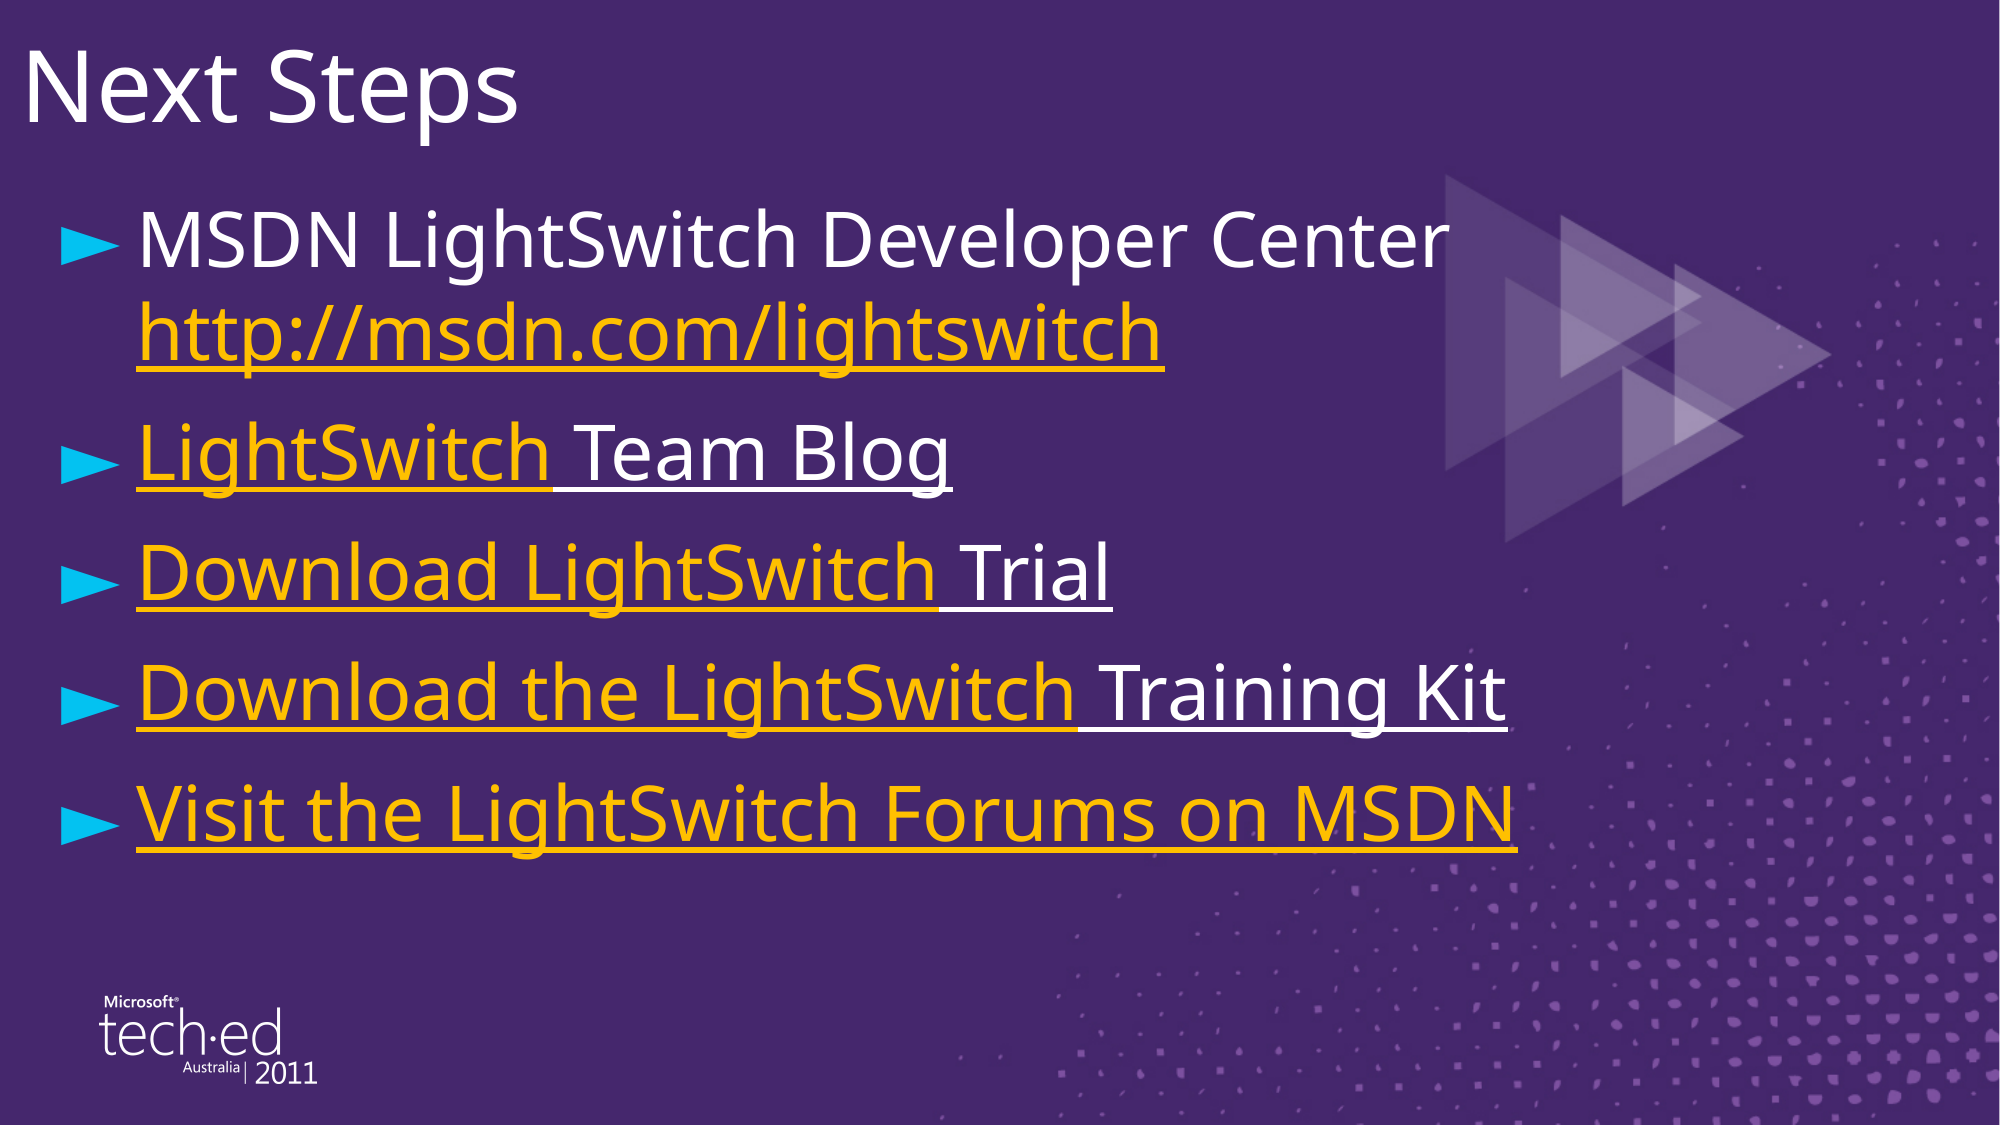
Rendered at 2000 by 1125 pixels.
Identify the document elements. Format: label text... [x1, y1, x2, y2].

list MSDN LightSwitch Developer Center http://msdn.com/lightswitch LightSwitch Team Blog Download LightSwitch Trial Download the LightSwitch Training Kit Visit the LightSwitch Forums on MSDN [41, 180, 1975, 1030]
picture [0, 165, 2000, 1125]
title Next Steps [0, 0, 2000, 165]
